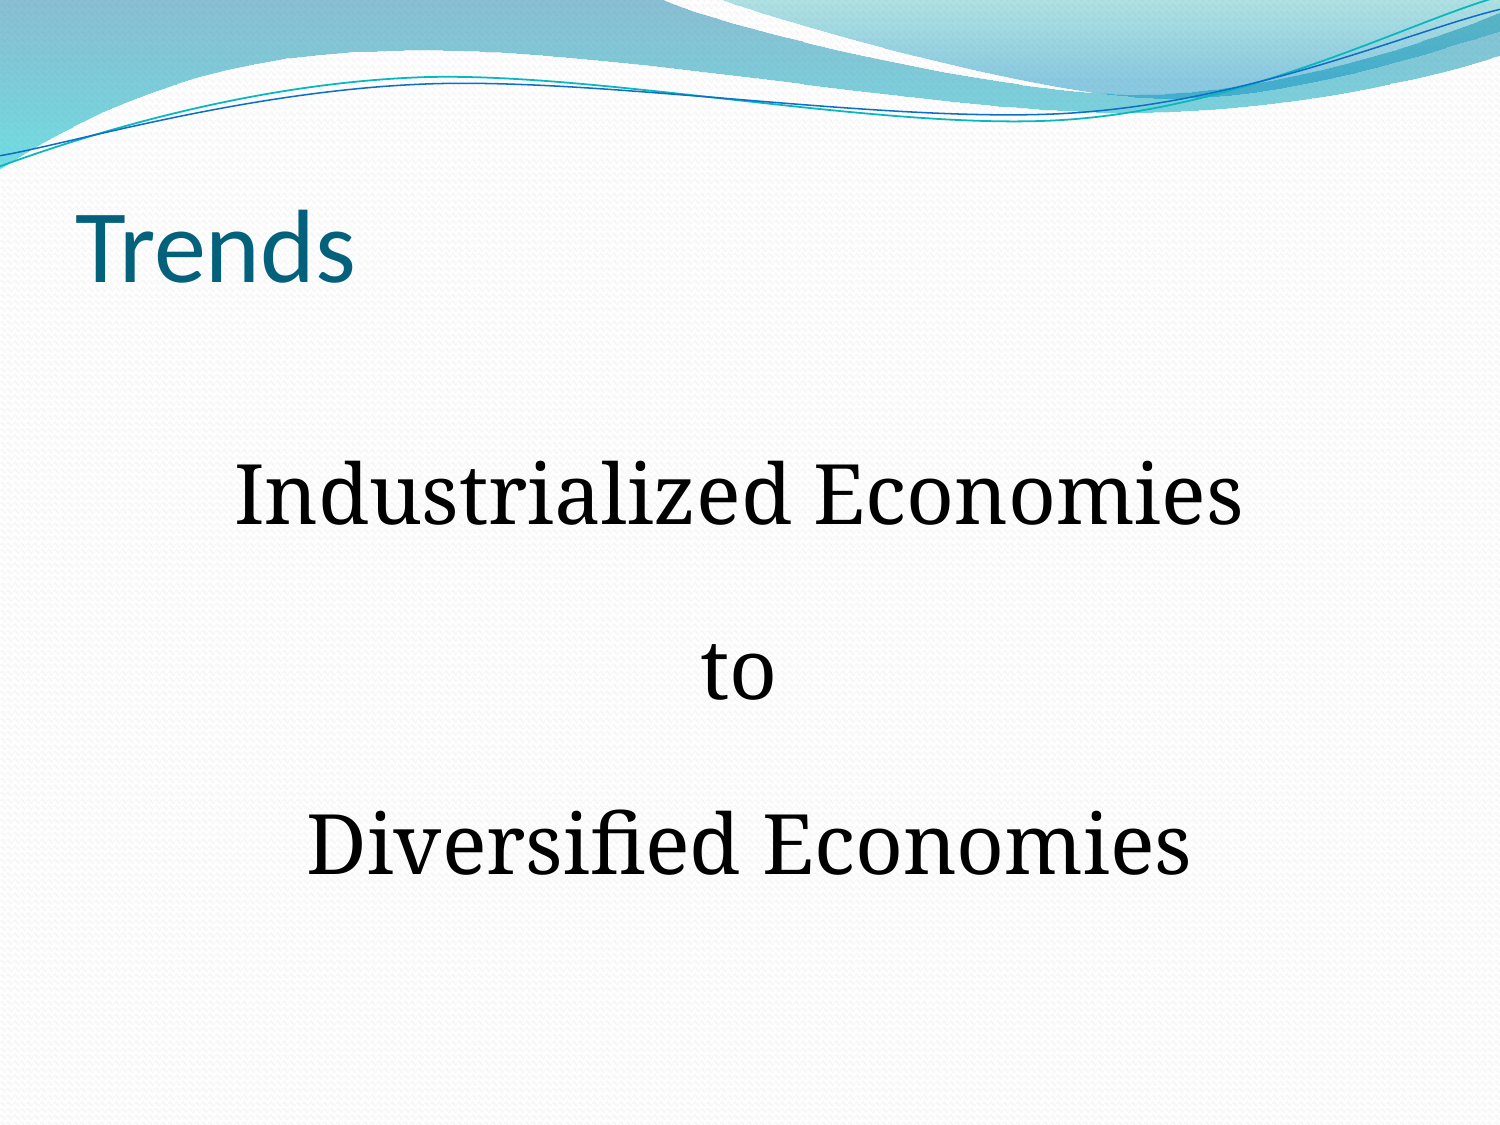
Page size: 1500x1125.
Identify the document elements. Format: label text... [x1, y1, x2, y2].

title Trends [75, 115, 1425, 303]
list Industrialized Economies to Diversified Economies [75, 317, 1425, 1038]
